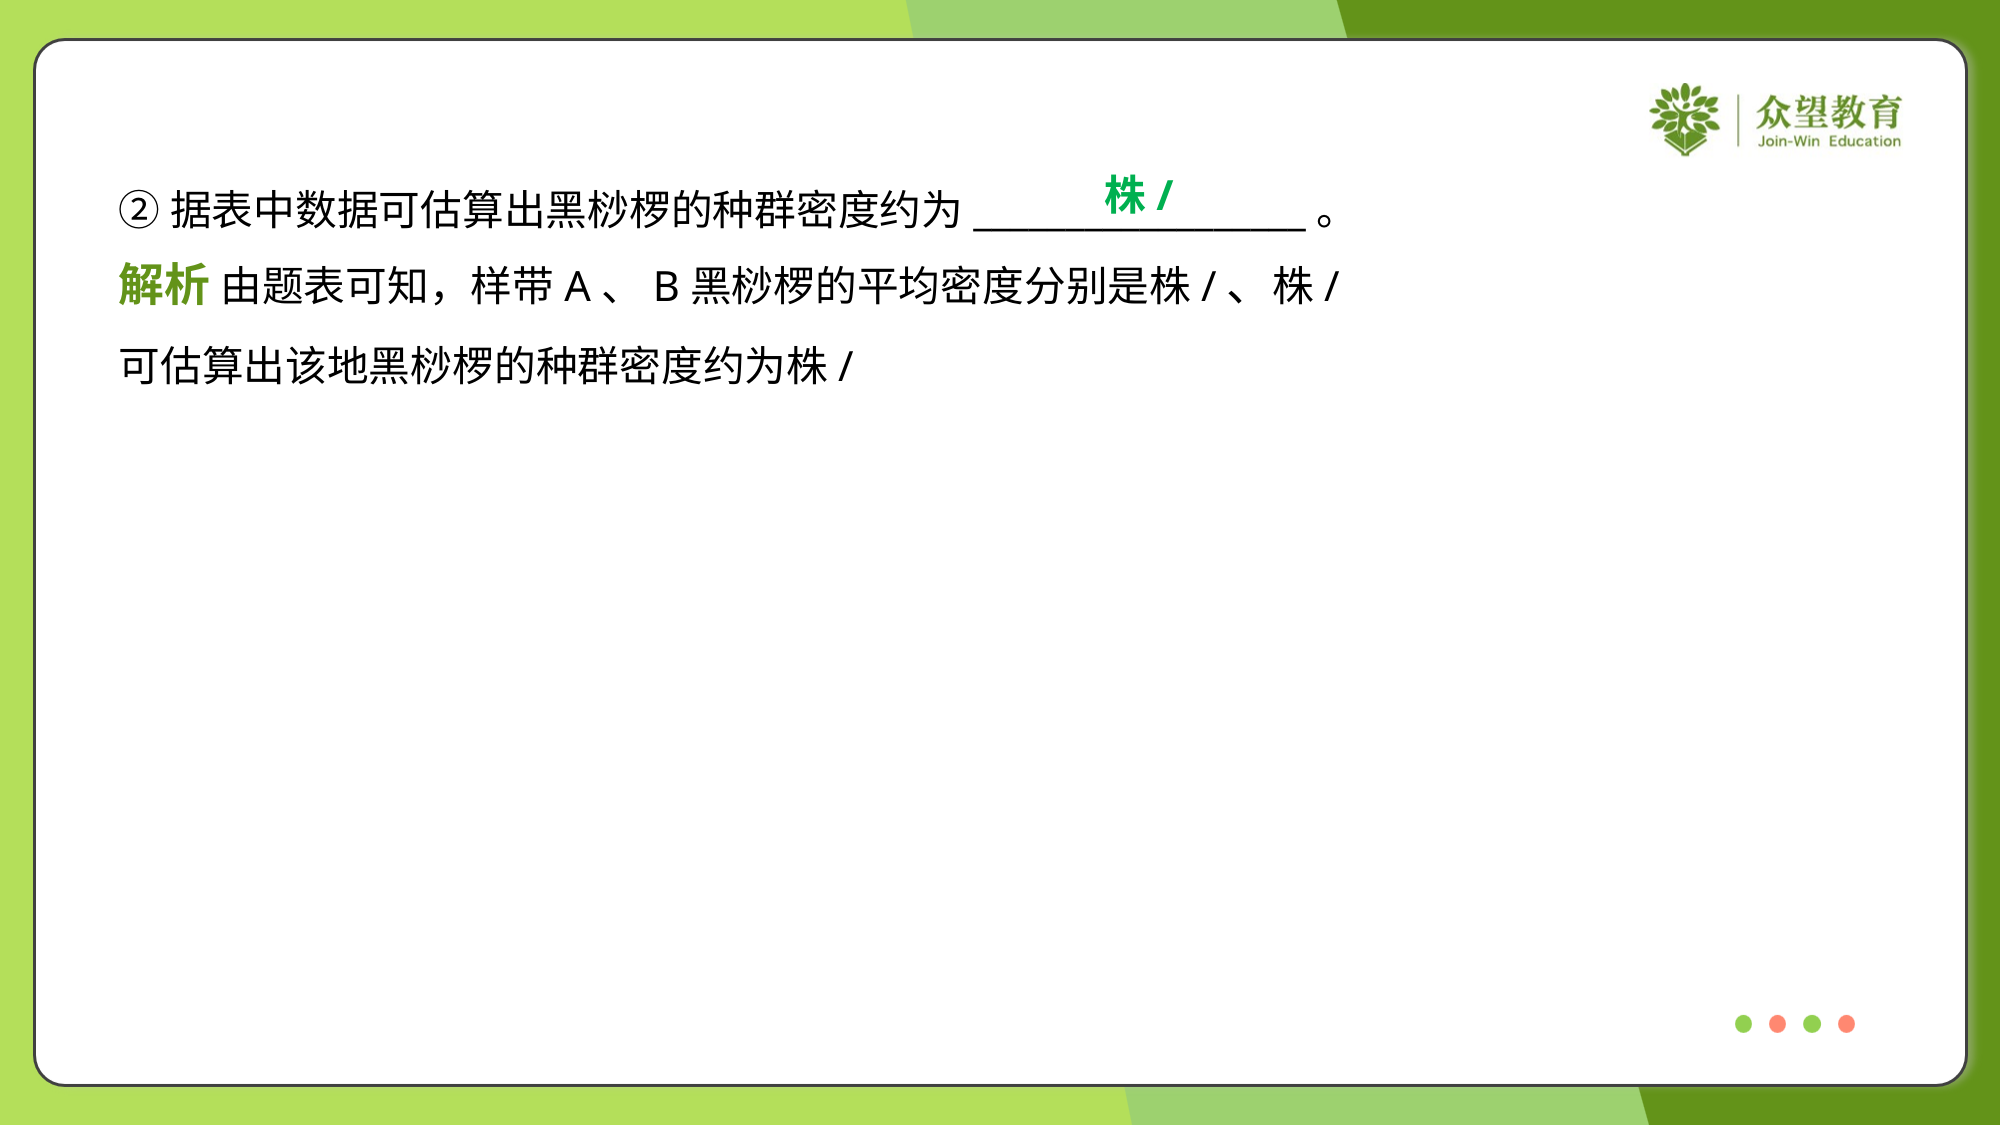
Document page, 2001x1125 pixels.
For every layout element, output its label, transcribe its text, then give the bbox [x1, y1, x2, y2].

picture [0, 0, 2000, 1125]
text_box ②据表中数据可估算出黑桫椤的种群密度约为__________________。 [118, 158, 1883, 226]
